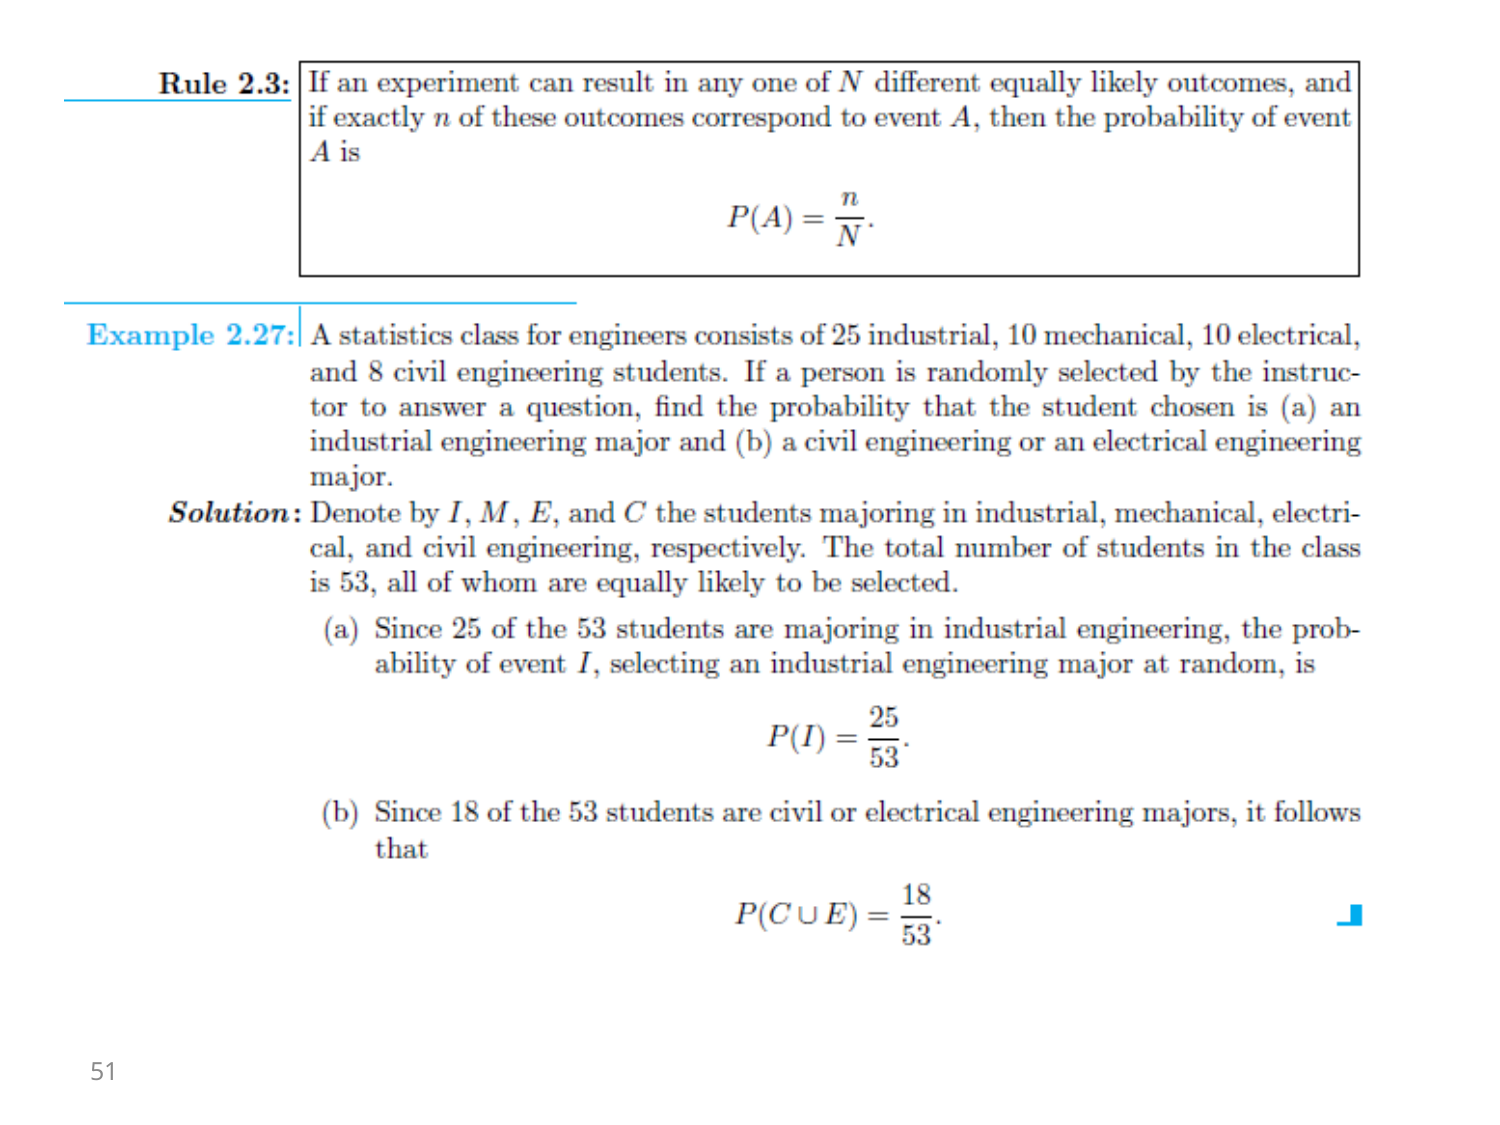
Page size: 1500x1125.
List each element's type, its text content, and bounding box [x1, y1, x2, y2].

slide_number 51 [75, 1042, 425, 1103]
picture [64, 42, 1377, 961]
